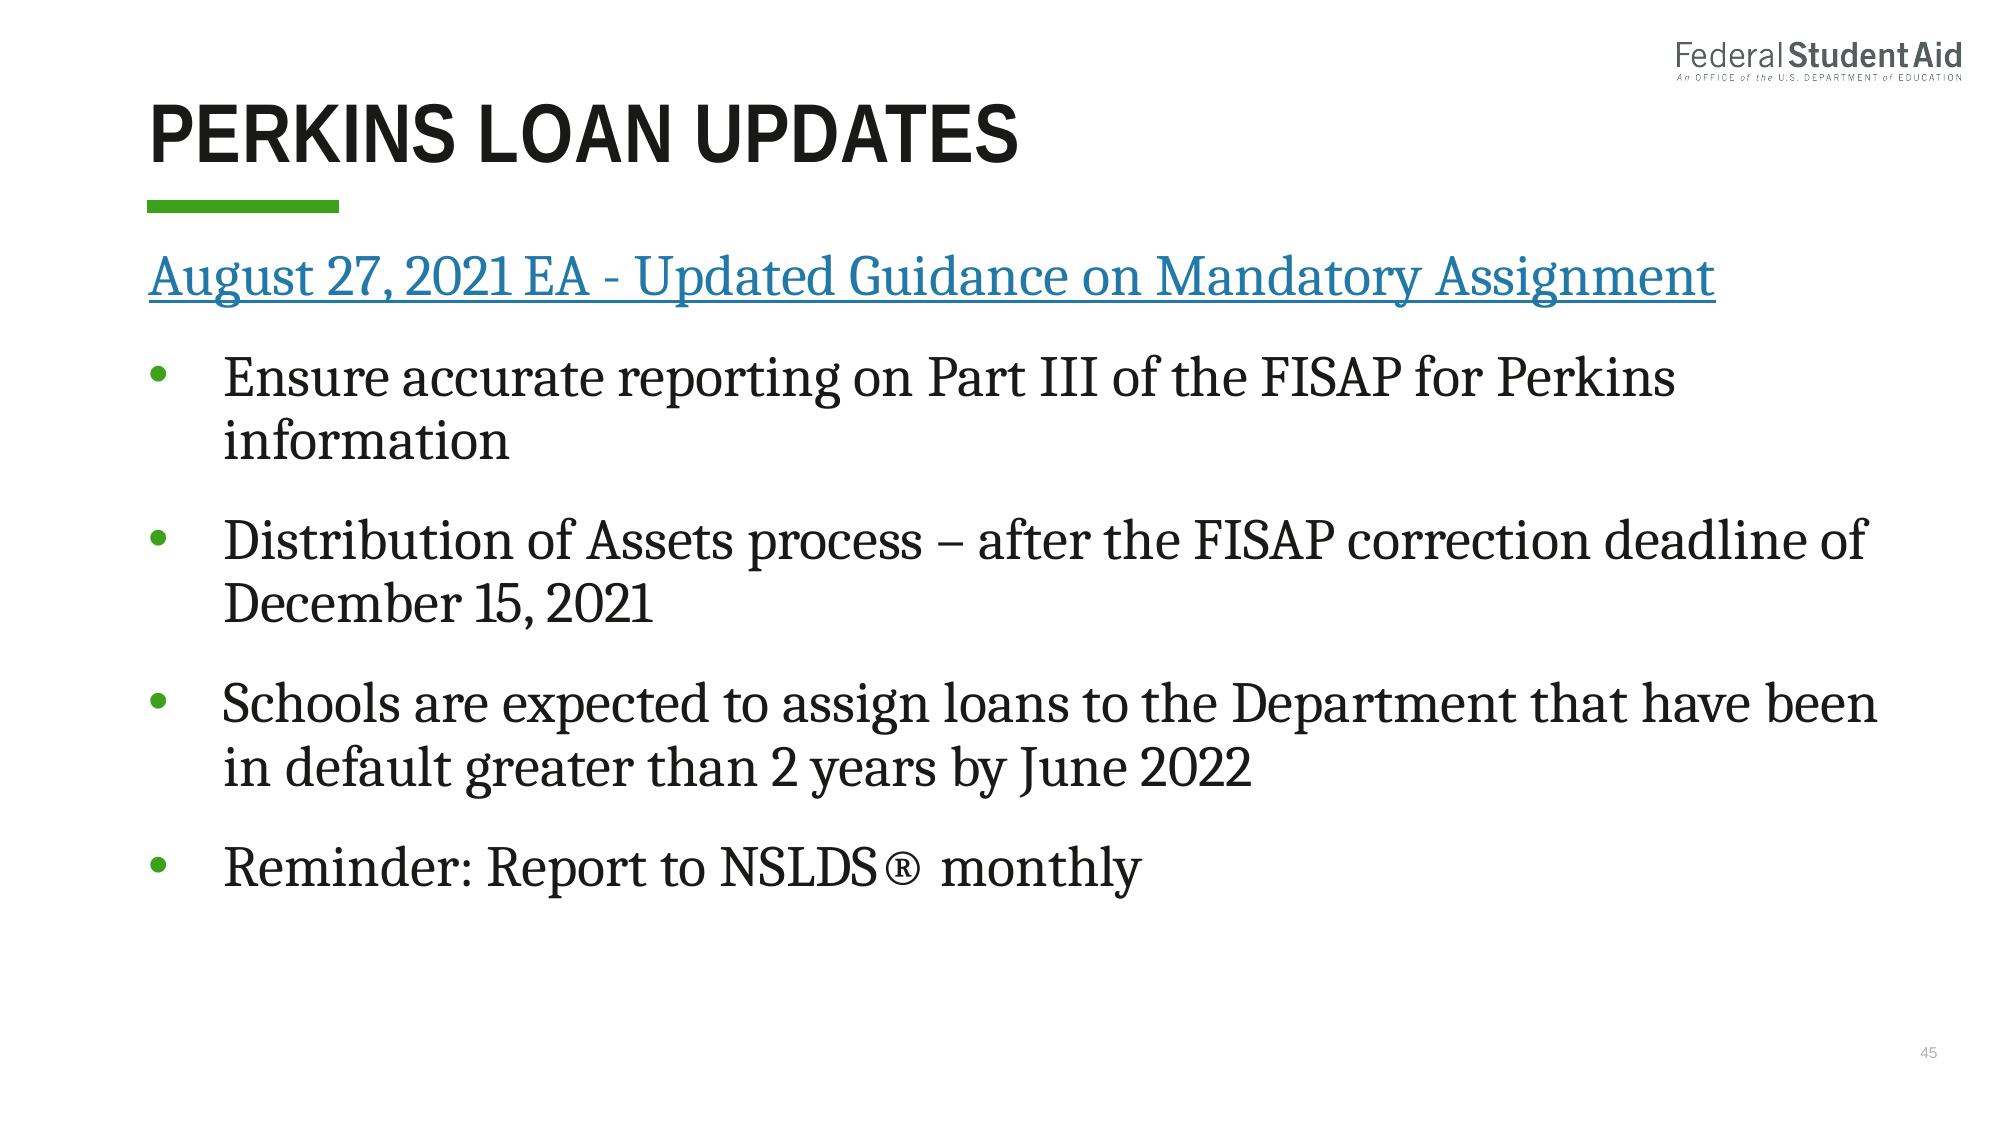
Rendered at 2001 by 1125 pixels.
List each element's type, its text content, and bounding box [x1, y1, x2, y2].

picture [1651, 16, 1986, 106]
title Perkins loan updates [149, 57, 1606, 189]
list August 27, 2021 EA - Updated Guidance on Mandatory Assignment Ensure accurate reporting on Part III of the FISAP for Perkins information Distribution of Assets process – after the FISAP correction deadline of December 15, 2021 Schools are expected to assign loans to the Department that have been in default greater than 2 years by June 2022 Reminder: Report to NSLDS® monthly [133, 237, 1921, 1026]
slide_number 45 [1920, 1042, 1986, 1094]
